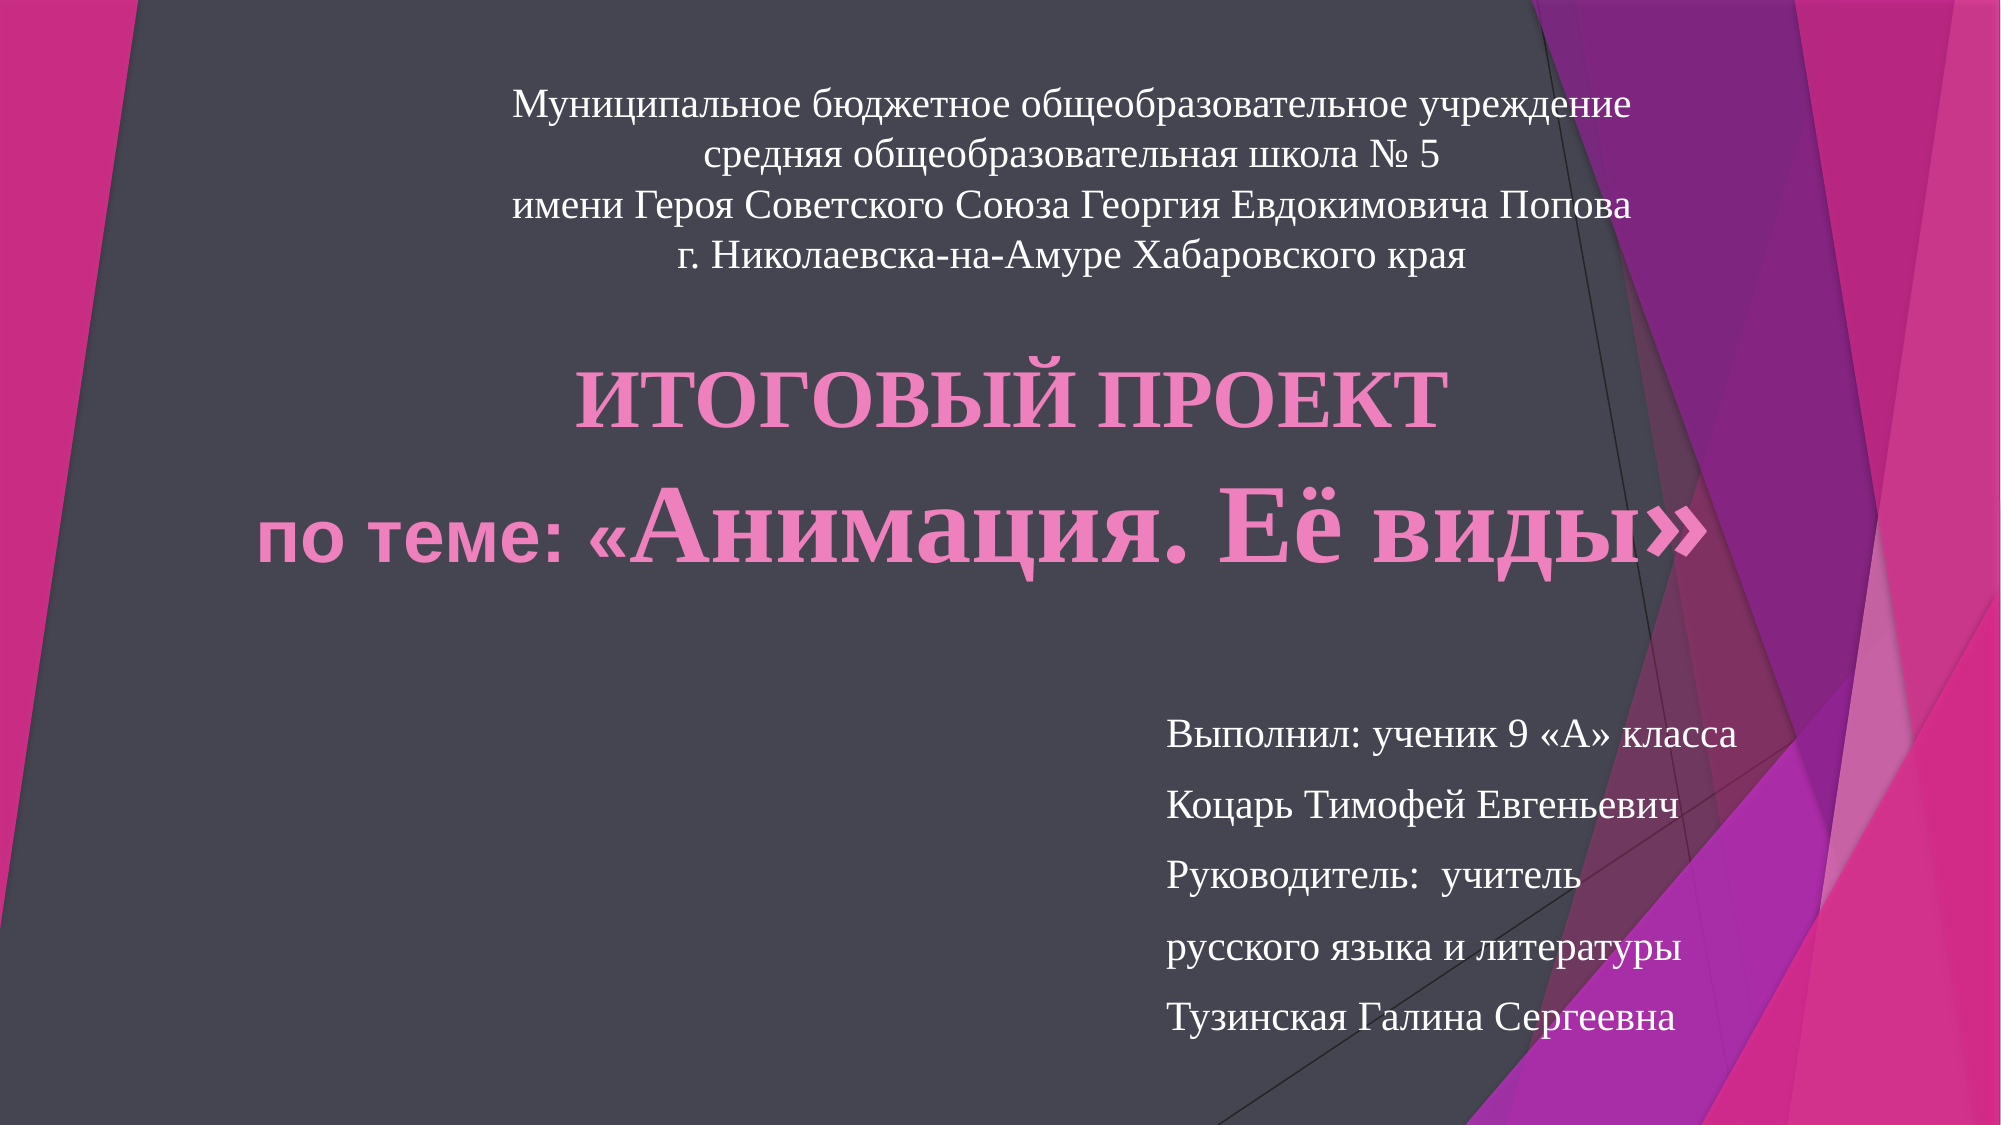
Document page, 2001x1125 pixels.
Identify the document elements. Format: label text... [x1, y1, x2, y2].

text_box Муниципальное бюджетное общеобразовательное учреждение средняя общеобразовательная школа № 5 имени Героя Советского Союза Георгия Евдокимовича Попова г. Николаевска-на-Амуре Хабаровского края [342, 68, 1802, 284]
subtitle Выполнил: ученик 9 «А» класса Коцарь Тимофей Евгеньевич Руководитель: учитель русского языка и литературы Тузинская Галина Сергеевна [180, 697, 1939, 1065]
title ИТОГОВЫЙ ПРОЕКТ по теме: «Анимация. Её виды» [124, 295, 1871, 593]
